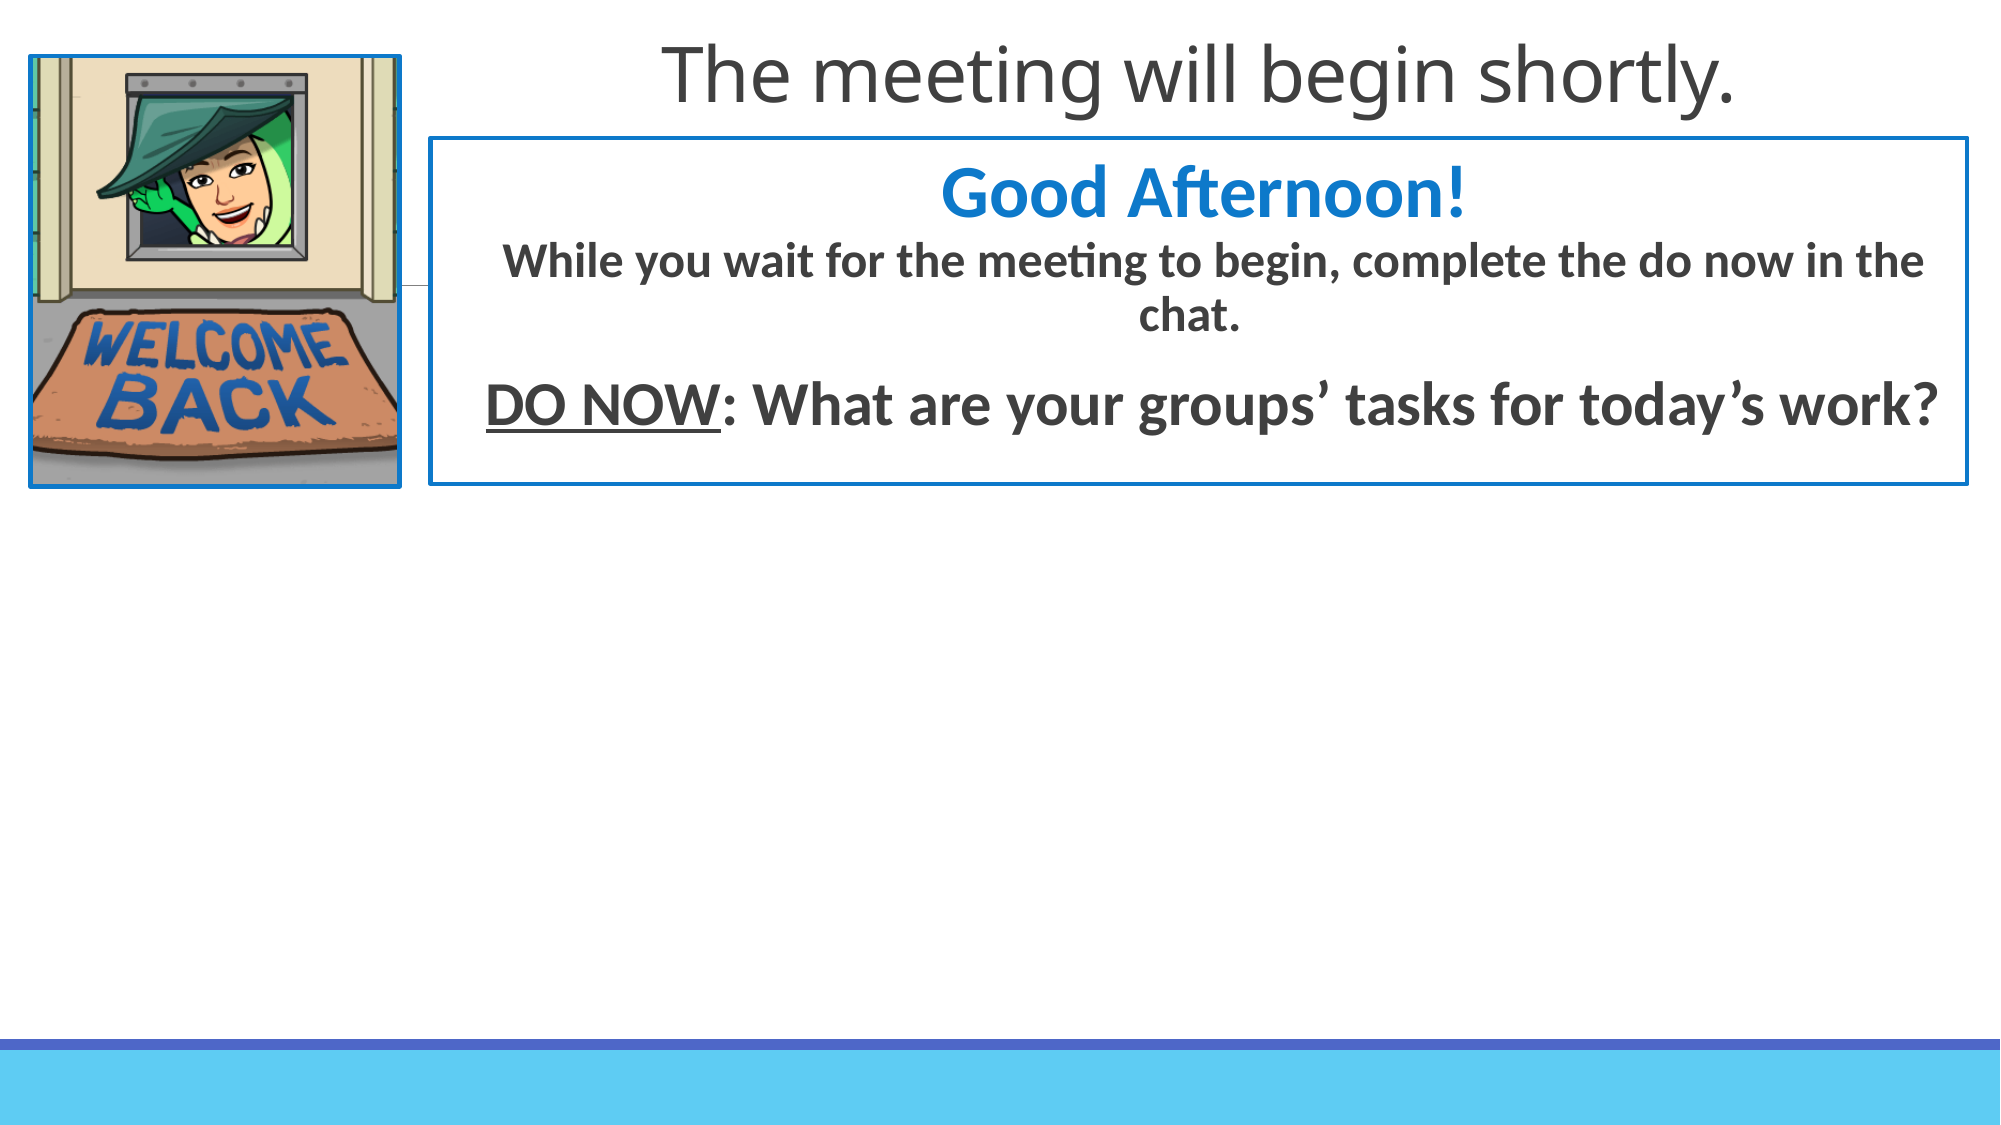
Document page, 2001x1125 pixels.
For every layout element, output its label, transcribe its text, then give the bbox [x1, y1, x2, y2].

list Good Afternoon! While you wait for the meeting to begin, complete the do now in the chat. DO NOW: What are your groups’ tasks for today’s work? [430, 137, 1968, 484]
picture [32, 57, 398, 485]
title The meeting will begin shortly. [643, 23, 1755, 127]
